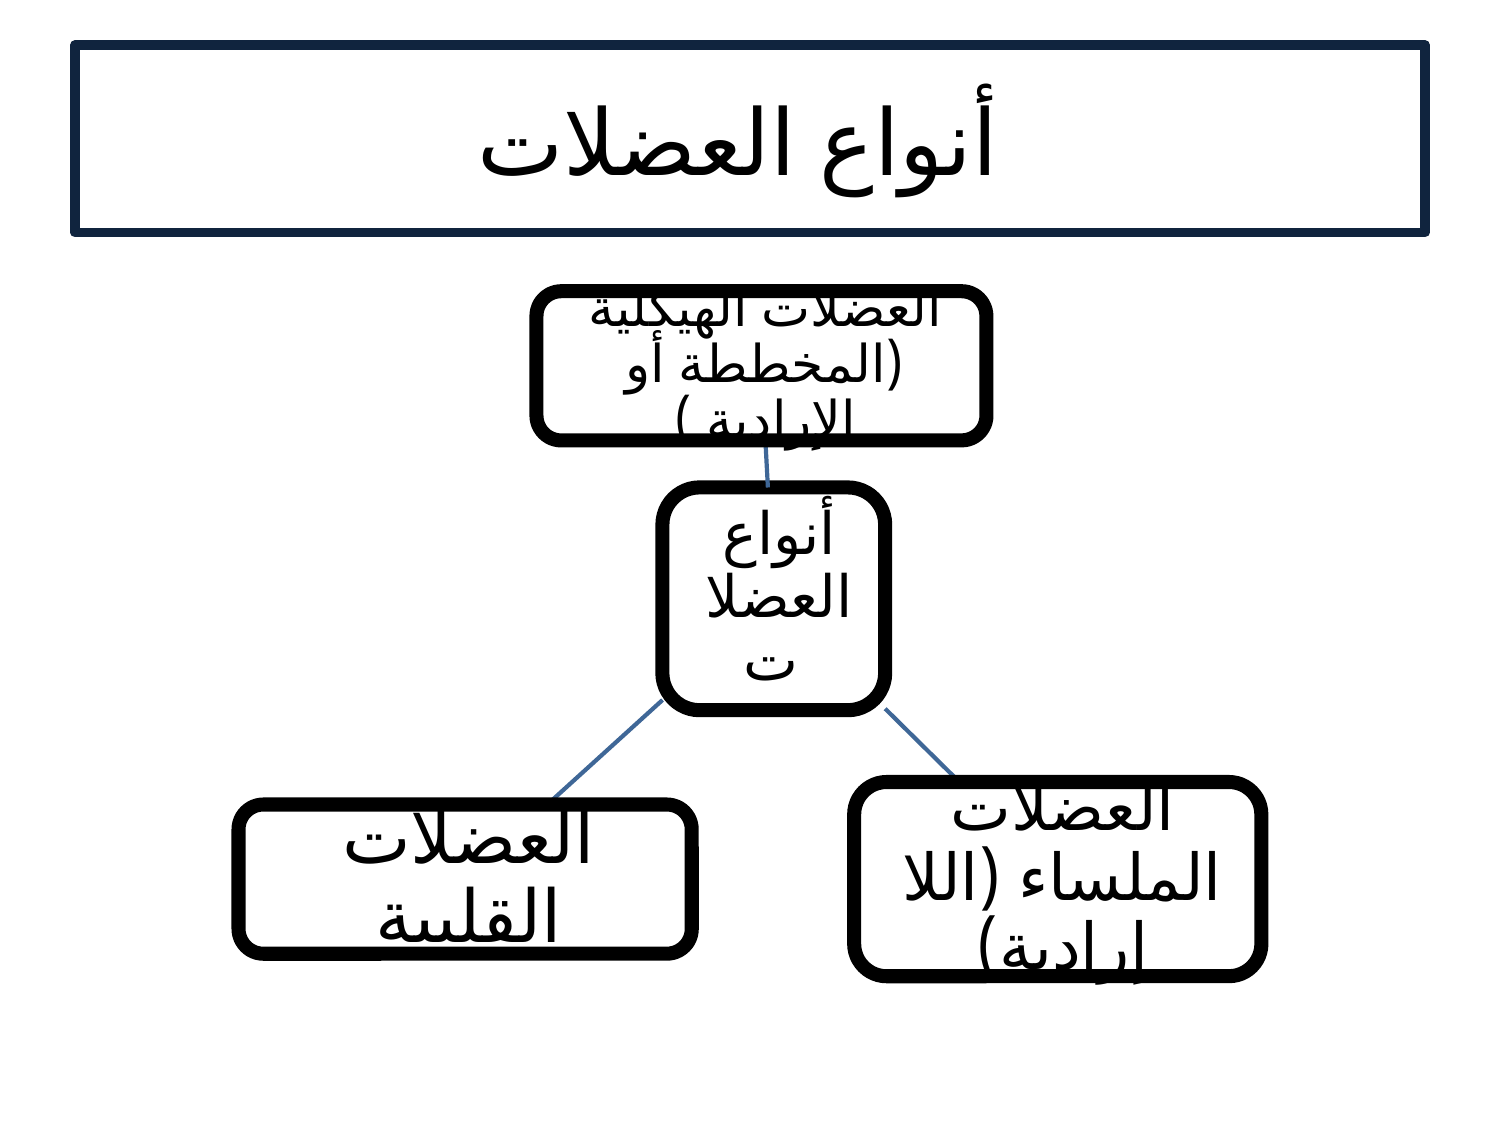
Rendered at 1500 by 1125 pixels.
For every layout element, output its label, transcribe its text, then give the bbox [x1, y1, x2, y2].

title أنواع العضلات [75, 45, 1425, 233]
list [74, 262, 1426, 1006]
